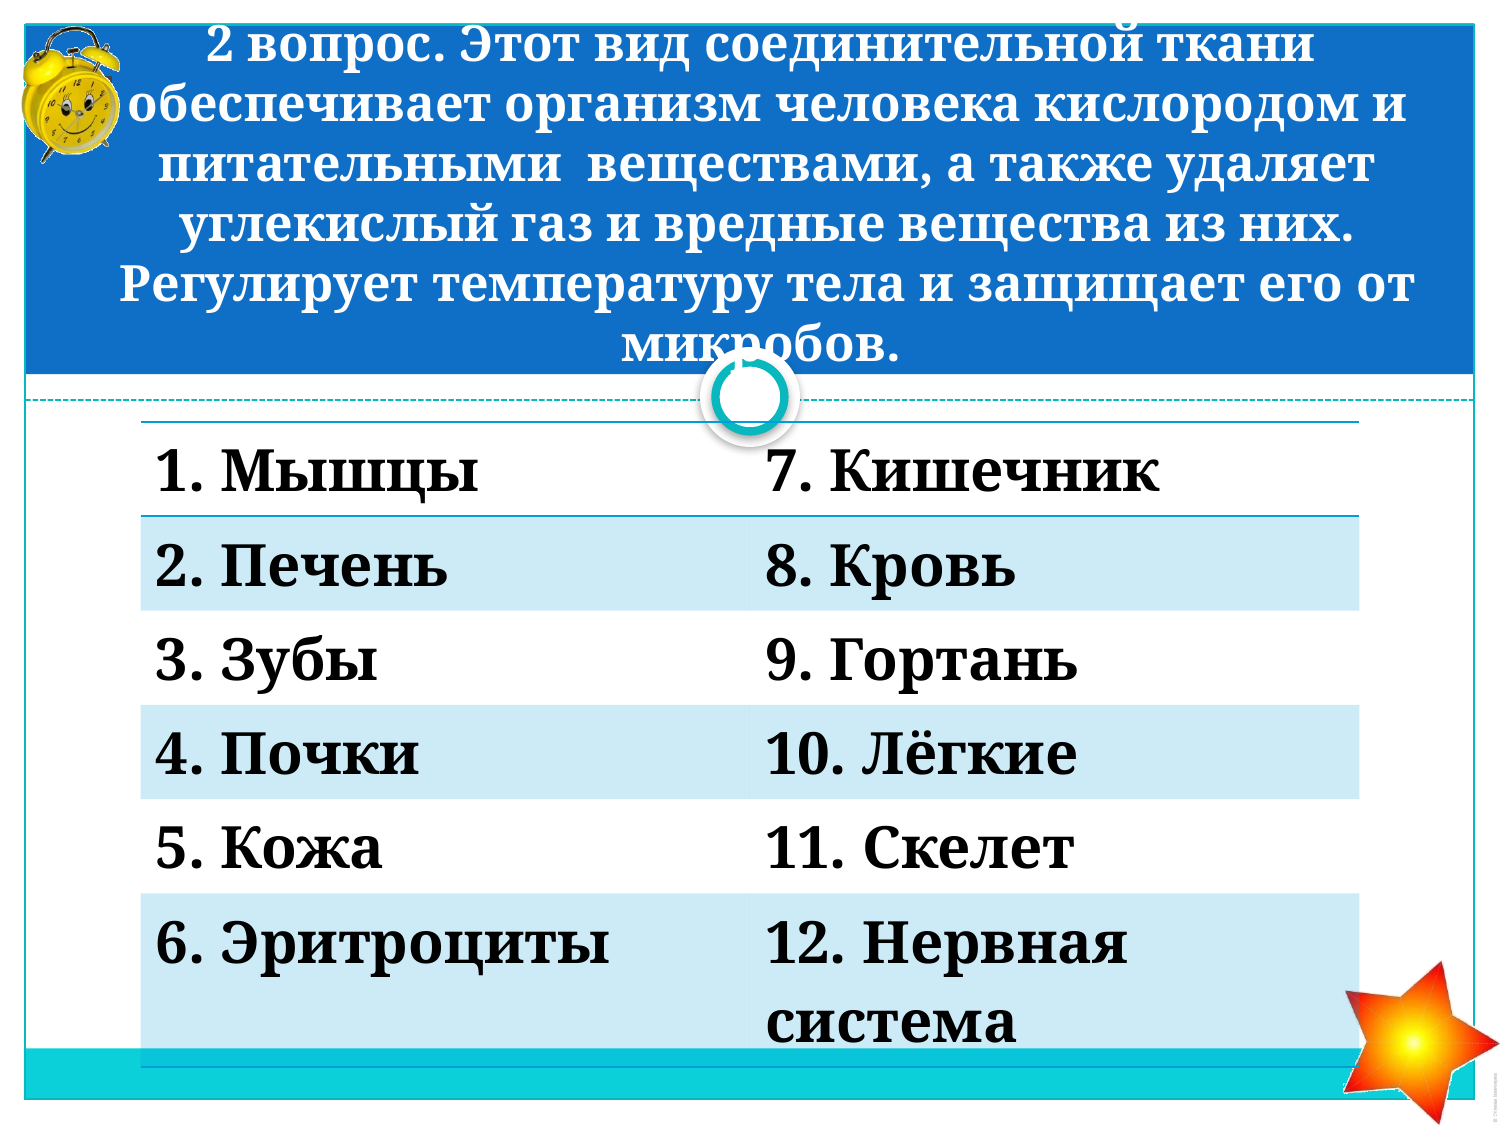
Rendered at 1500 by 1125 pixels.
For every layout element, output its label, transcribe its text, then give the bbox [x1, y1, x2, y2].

picture [0, 24, 141, 166]
table_cell 2. Печень [141, 517, 750, 611]
table_cell 12. Нервная система [750, 893, 1359, 1066]
table_cell 9. Гортань [750, 611, 1359, 705]
table_cell 4. Почки [141, 705, 750, 799]
table_cell 10. Лёгкие [750, 705, 1359, 799]
picture [1342, 960, 1500, 1125]
title 2 вопрос. Этот вид соединительной ткани обеспечивает организм человека кислородом и питательными веществами, а также удаляет углекислый газ и вредные вещества из них. Регулирует температуру тела и защищает его от микробов. [35, 128, 1500, 379]
table_cell 11. Скелет [750, 799, 1359, 893]
table_cell 8. Кровь [750, 517, 1359, 611]
table_cell 5. Кожа [141, 799, 750, 893]
table_cell 6. Эритроциты [141, 893, 750, 1066]
table_header 1. Мышцы [141, 423, 750, 515]
table_header 7. Кишечник [750, 423, 1359, 515]
table_cell 3. Зубы [141, 611, 750, 705]
